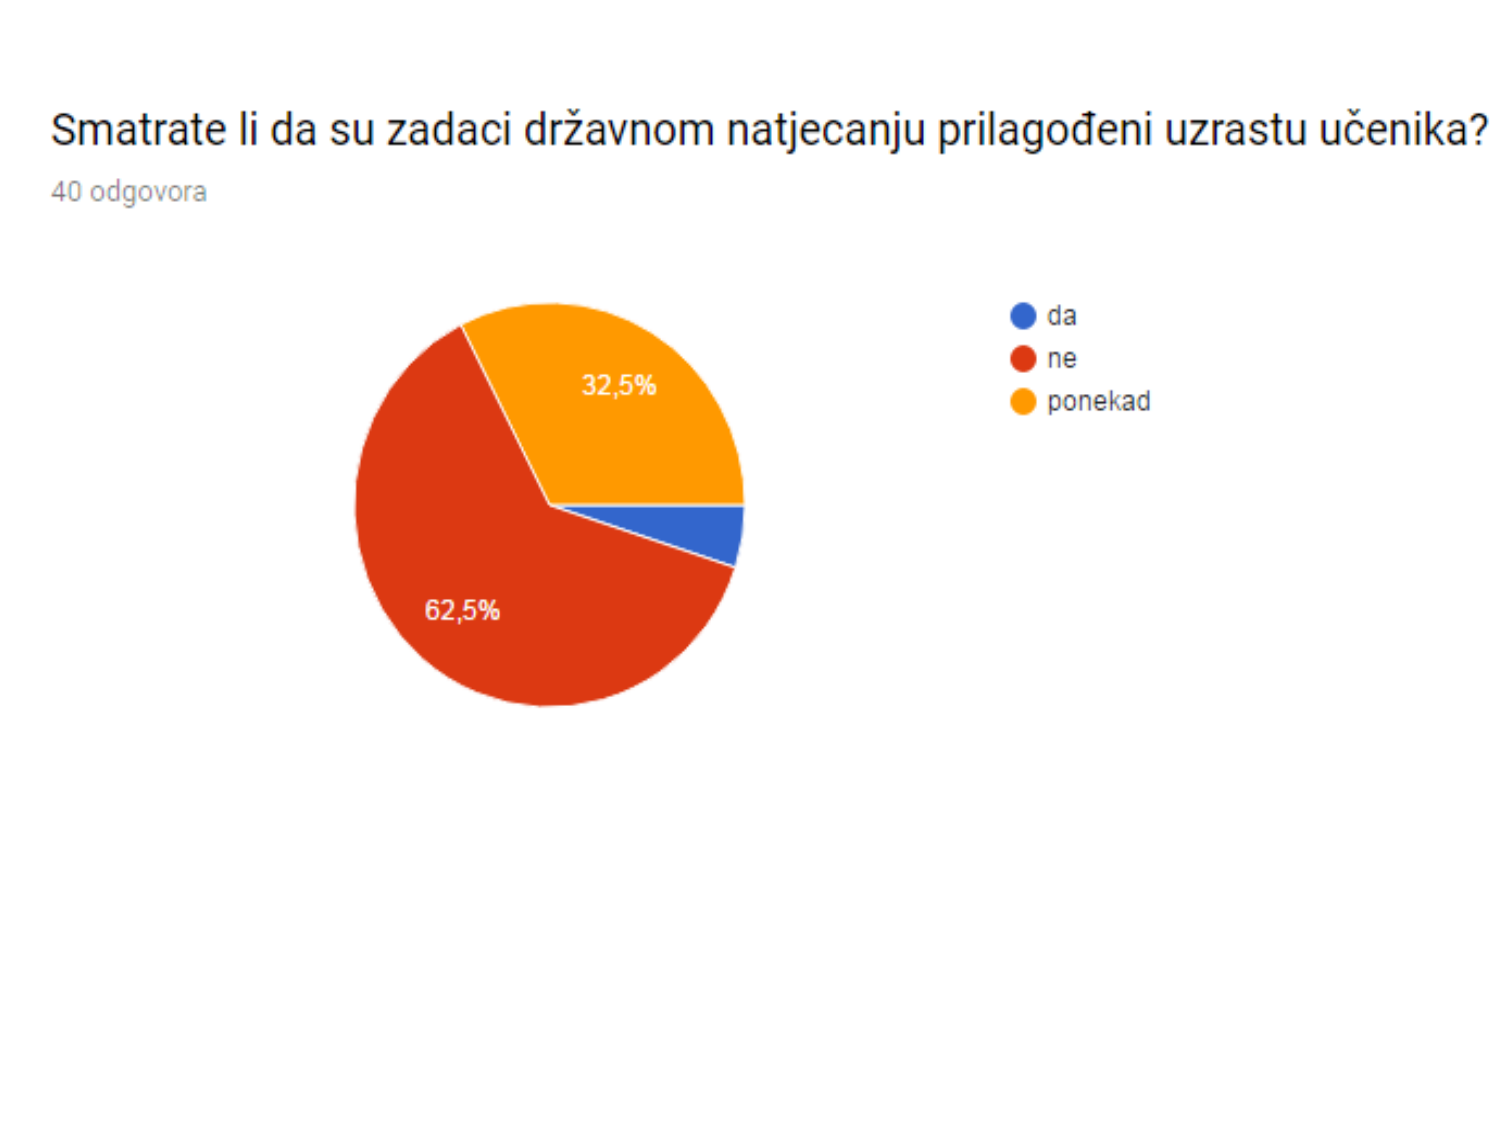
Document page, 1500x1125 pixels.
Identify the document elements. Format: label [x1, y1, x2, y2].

list [34, 105, 1500, 769]
